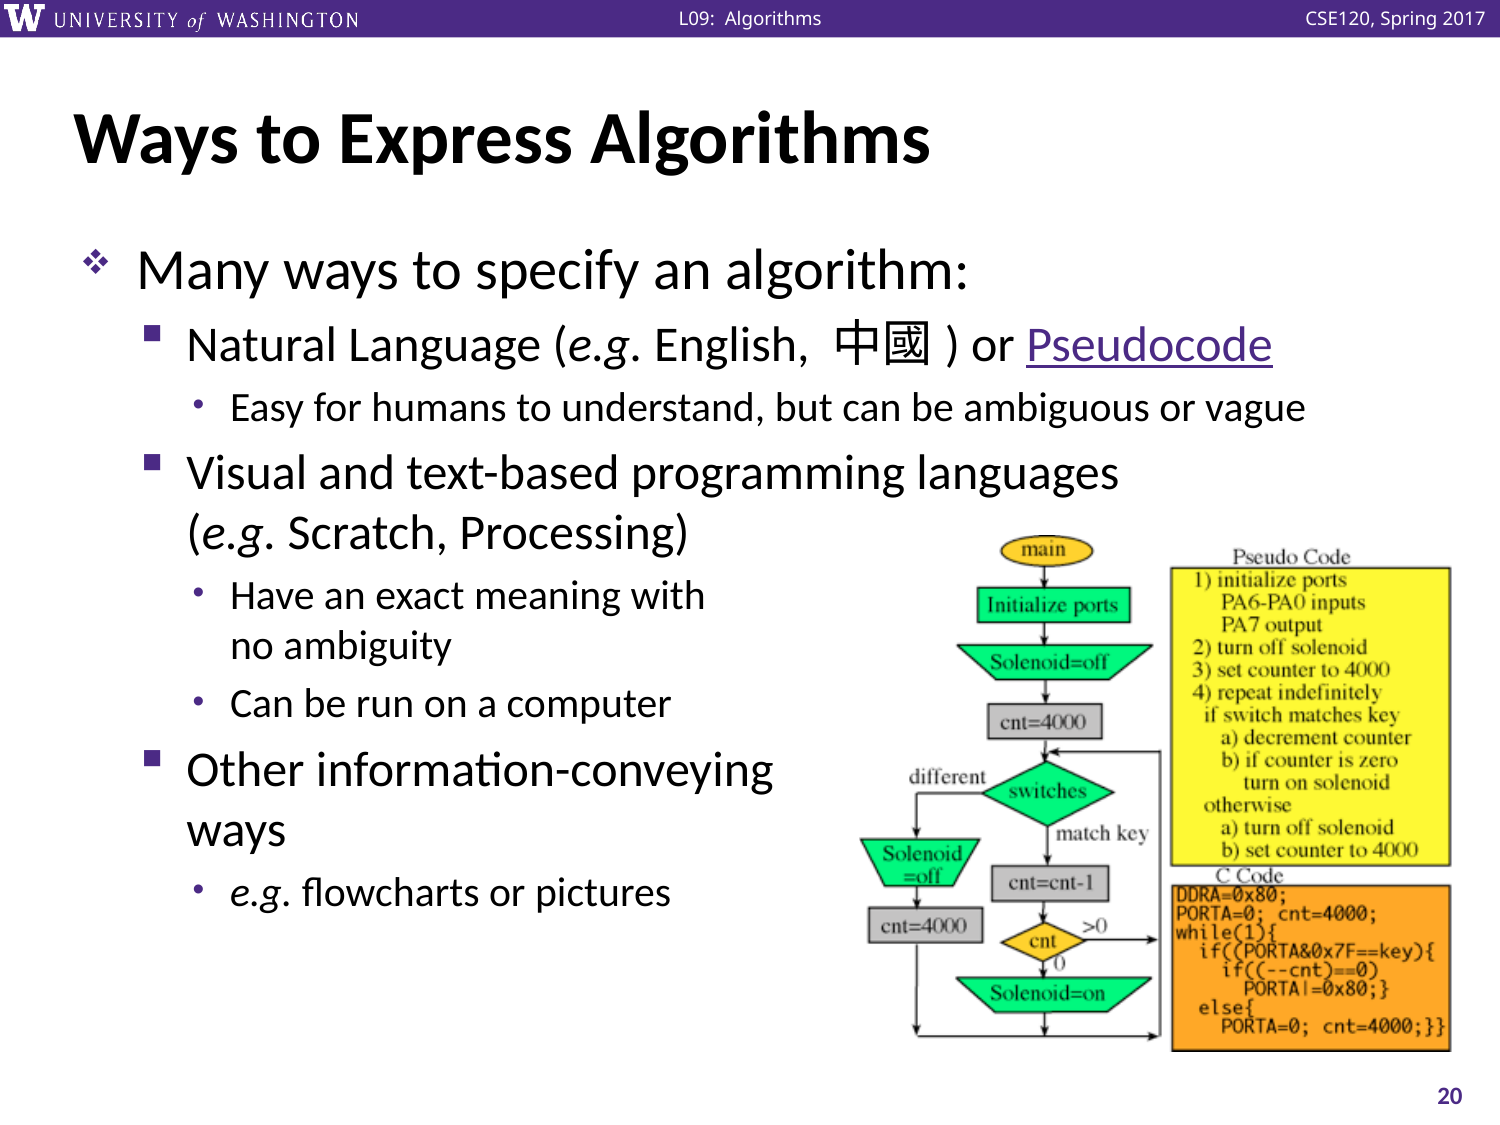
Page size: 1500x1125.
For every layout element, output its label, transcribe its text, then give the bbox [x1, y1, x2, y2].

picture [859, 535, 1460, 1053]
slide_number 20 [1400, 1065, 1500, 1125]
title Ways to Express Algorithms [58, 71, 1438, 197]
picture [4, 4, 358, 32]
list Many ways to specify an algorithm: Natural Language (e.g. English, 中國) or Pseudocode Easy for humans to understand, but can be ambiguous or vague Visual and text-based programming languages (e.g. Scratch, Processing) Have an exact meaning with no ambiguity Can be run on a computer Other information-conveying ways e.g. flowcharts or pictures [64, 223, 1438, 1040]
